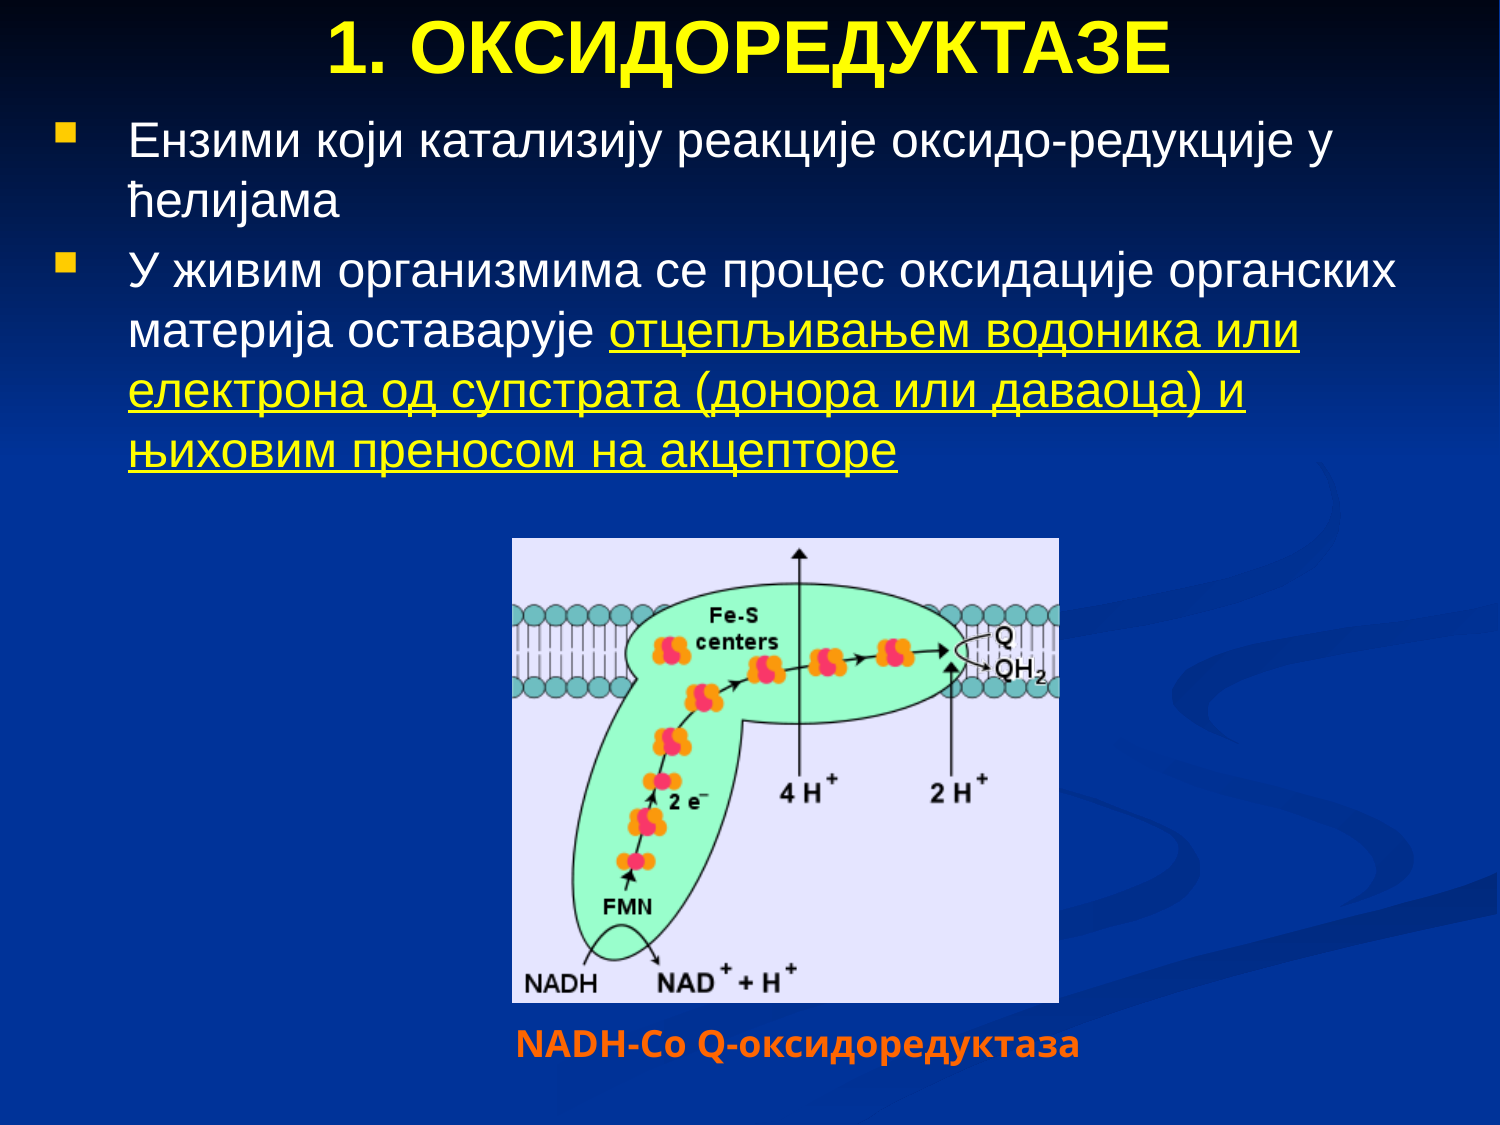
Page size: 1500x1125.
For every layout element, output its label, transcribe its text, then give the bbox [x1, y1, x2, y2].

text_box NADH-Со Q-оксидоредуктаза [499, 1012, 1250, 1073]
list Ензими који катализију реакције оксидо-редукције у ћелијама У живим организмима се процес оксидације органских материја оставарује отцепљивањем водоника или електрона од супстрата (донора или даваоца) и њиховим преносом на акцепторе [37, 99, 1463, 1013]
title 1. ОКСИДОРЕДУКТАЗЕ [74, 0, 1426, 99]
picture [512, 537, 1060, 1004]
